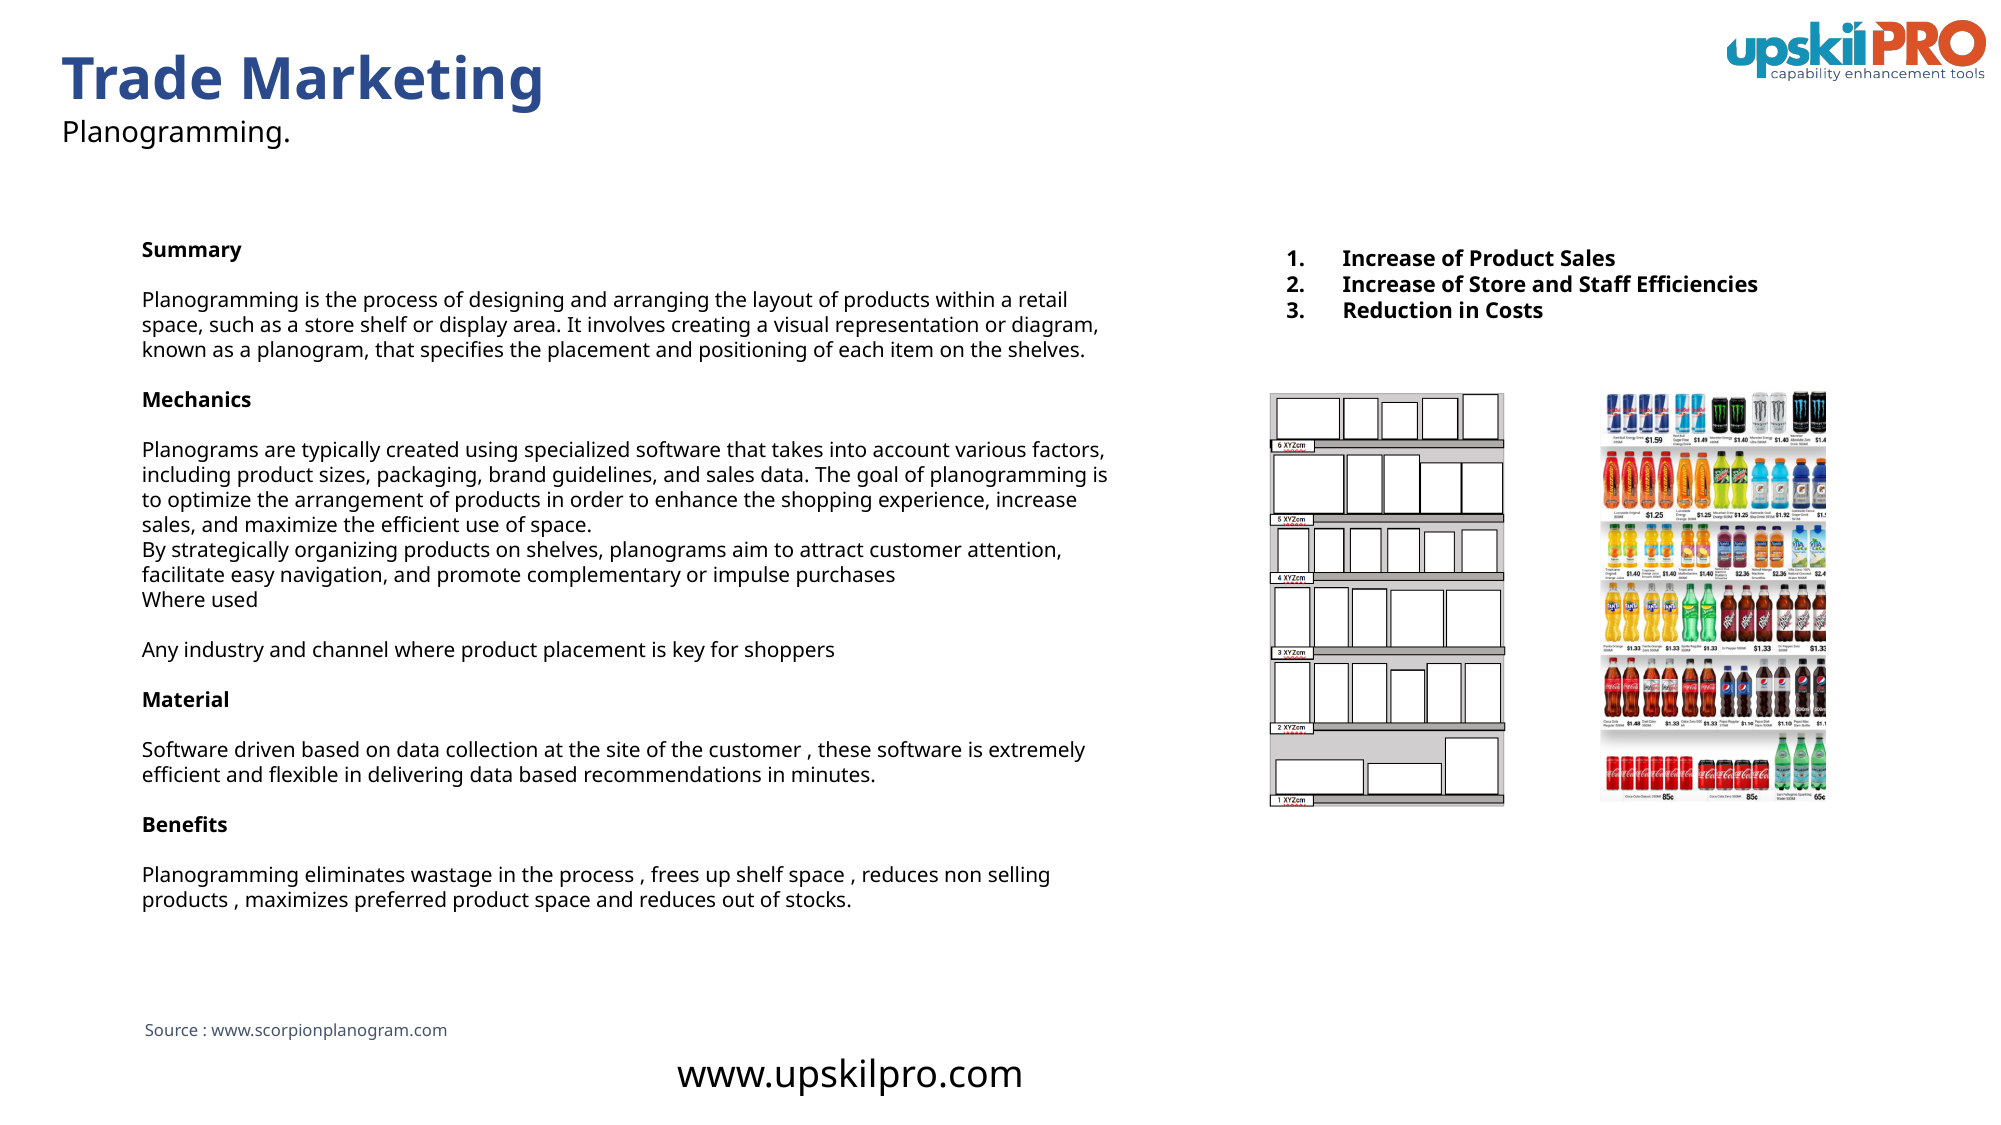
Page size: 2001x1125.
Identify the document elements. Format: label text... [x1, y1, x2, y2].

text_box Increase of Product Sales Increase of Store and Staff Efficiencies Reduction in Costs [1271, 237, 1803, 331]
text_box Source : www.scorpionplanogram.com [130, 1012, 476, 1047]
picture [1261, 386, 1512, 812]
picture [1727, 20, 1986, 81]
text_box Summary Planogramming is the process of designing and arranging the layout of products within a retail space, such as a store shelf or display area. It involves creating a visual representation or diagram, known as a planogram, that specifies the placement and positioning of each item on the shelves. Mechanics Planograms are typically created using specialized software that takes into account various factors, including product sizes, packaging, brand guidelines, and sales data. The goal of planogramming is to optimize the arrangement of products in order to enhance the shopping experience, increase sales, and maximize the efficient use of space. By strategically organizing products on shelves, planograms aim to attract customer attention, facilitate easy navigation, and promote complementary or impulse purchases Where used Any industry and channel where product placement is key for shoppers Material Software driven based on data collection at the site of the customer , these software is extremely efficient and flexible in delivering data based recommendations in minutes. Benefits Planogramming eliminates wastage in the process , frees up shelf space , reduces non selling products , maximizes preferred product space and reduces out of stocks. [127, 229, 1125, 919]
text_box Trade Marketing Planogramming. [47, 34, 1352, 157]
picture [1590, 381, 1826, 808]
text_box www.upskilpro.com [662, 1042, 1338, 1103]
